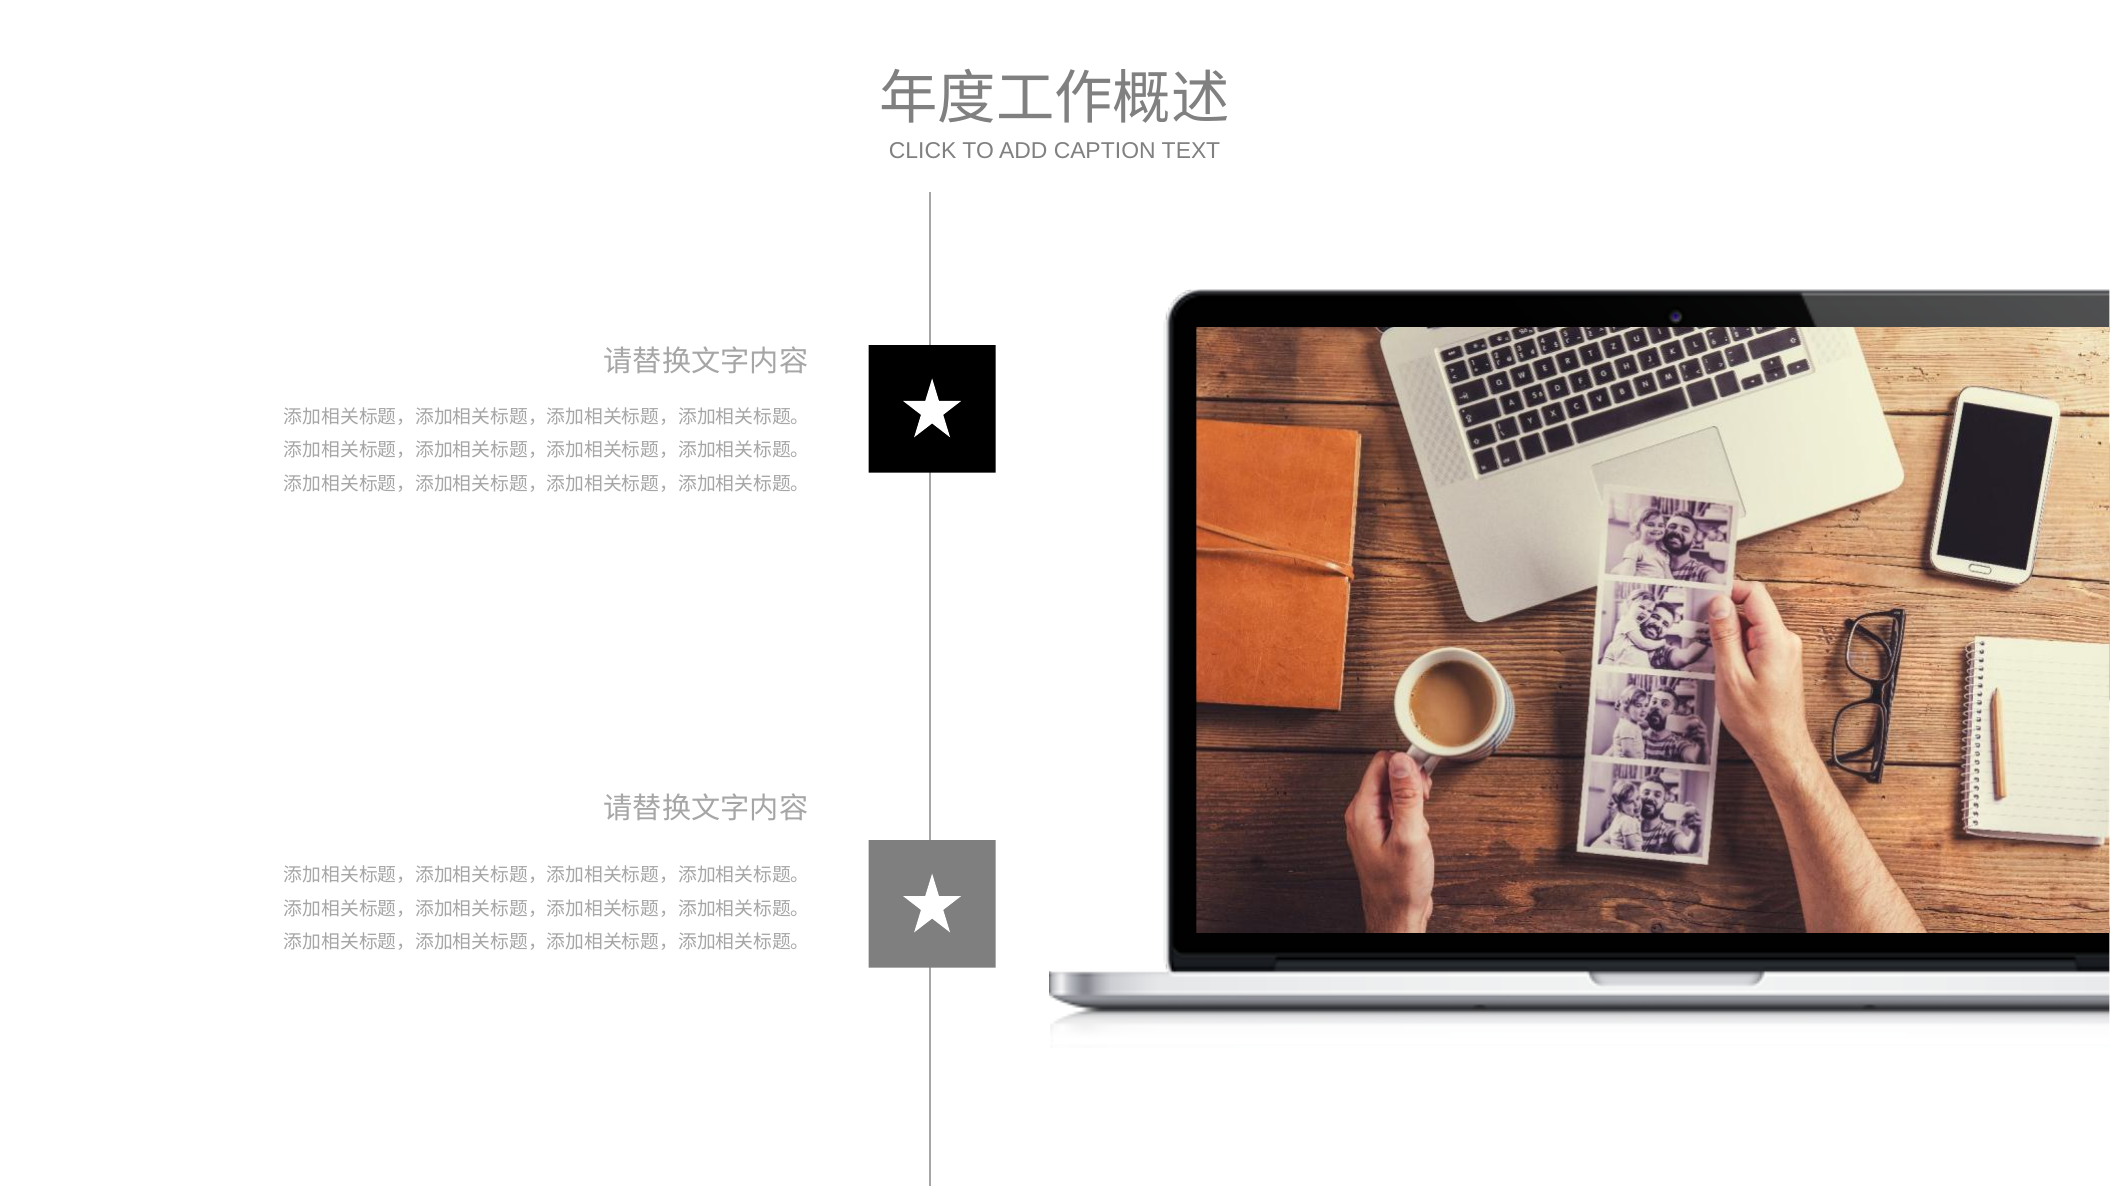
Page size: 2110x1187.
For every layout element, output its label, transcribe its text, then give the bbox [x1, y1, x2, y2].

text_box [1049, 289, 2110, 1048]
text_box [273, 342, 809, 496]
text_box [273, 789, 809, 954]
text_box CLICK TO ADD CAPTION TEXT [865, 135, 1245, 163]
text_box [868, 345, 996, 473]
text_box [868, 840, 996, 968]
text_box 年度工作概述 [865, 60, 1245, 131]
